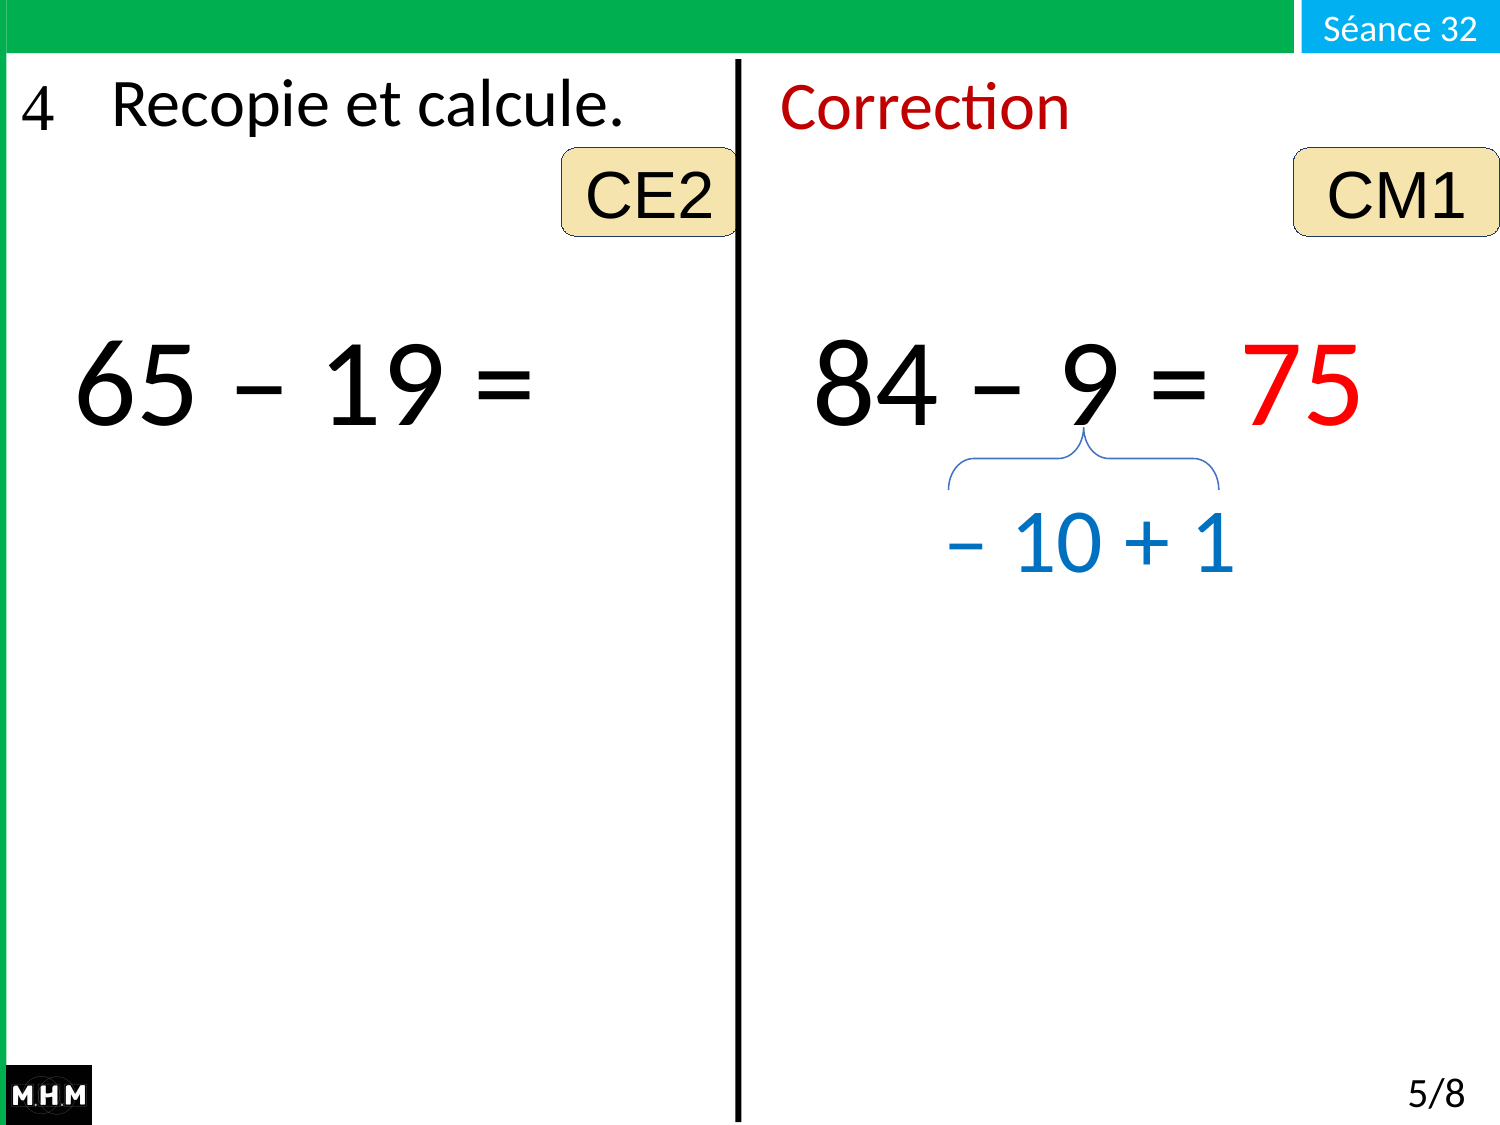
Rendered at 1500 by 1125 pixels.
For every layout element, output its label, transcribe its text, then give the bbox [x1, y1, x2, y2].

text_box CE2 [561, 147, 738, 237]
list 5/8 [1373, 1064, 1500, 1125]
text_box Correction [765, 62, 1309, 152]
picture [6, 1065, 92, 1125]
text_box – 10 + 1 [929, 473, 1309, 598]
text_box CM1 [1293, 147, 1500, 237]
text_box [947, 458, 1220, 491]
text_box 84 – 9 = 75 [797, 292, 1458, 458]
text_box 65 – 19 = [58, 292, 571, 458]
title Recopie et calcule. [96, 60, 696, 149]
